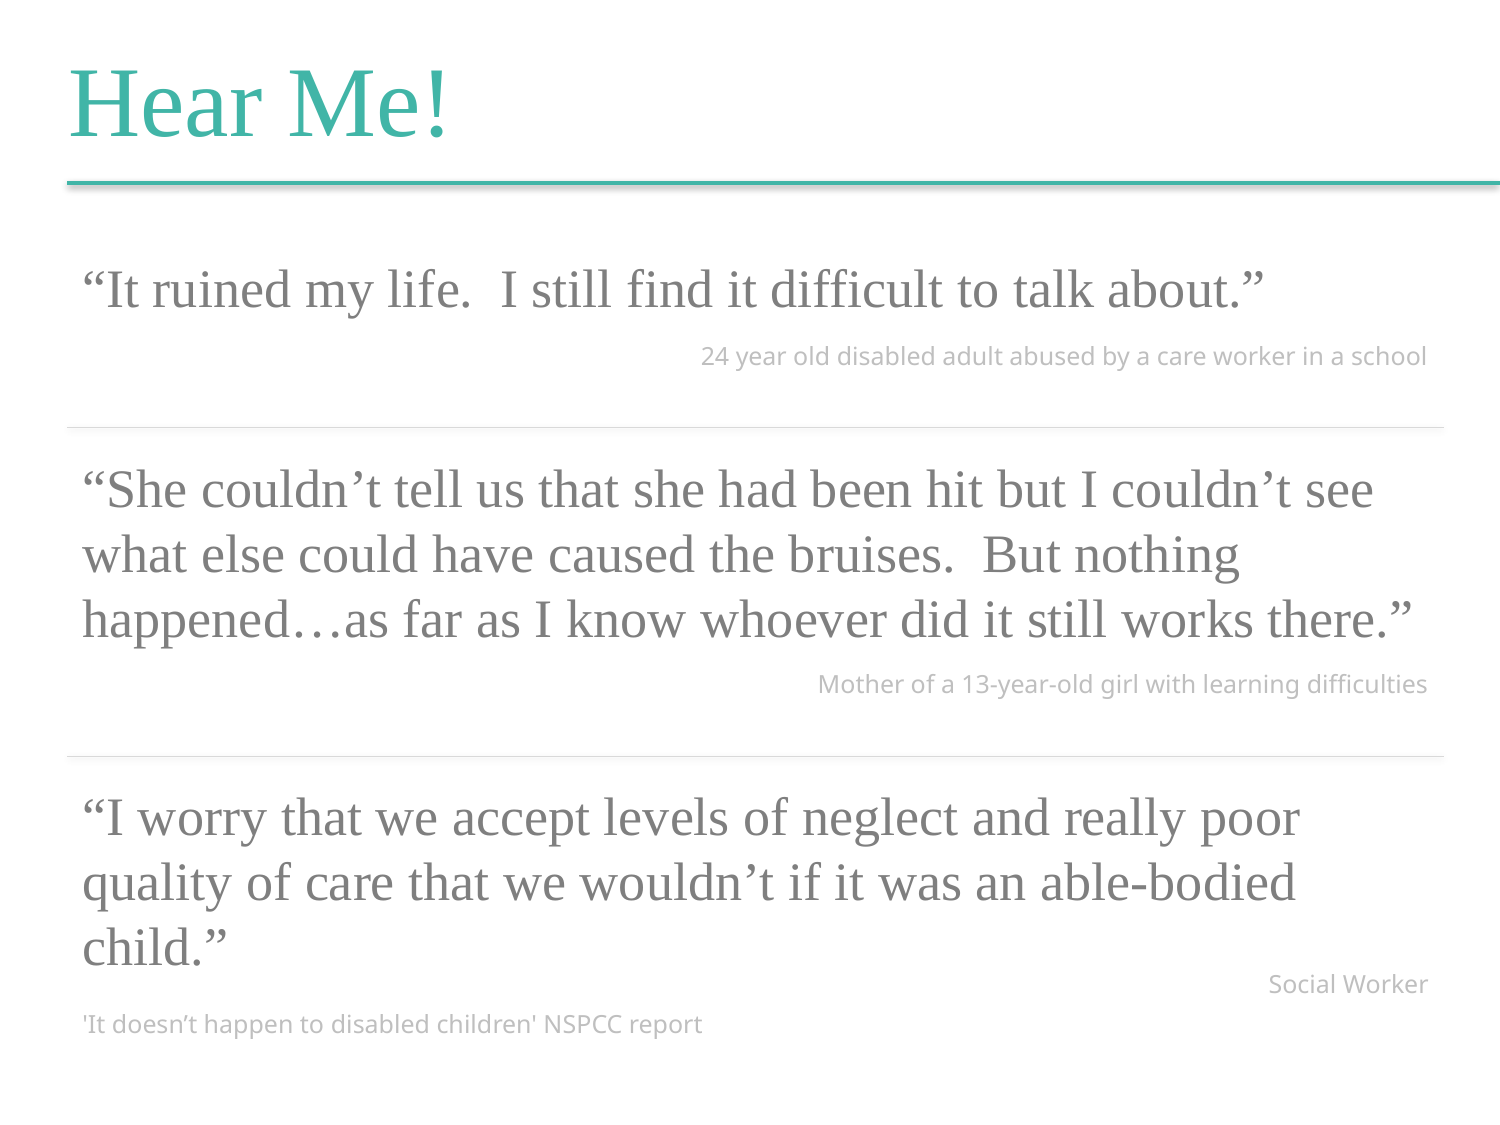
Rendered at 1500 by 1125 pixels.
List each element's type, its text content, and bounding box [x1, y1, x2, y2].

text_box Hear Me! [53, 0, 1476, 252]
list “It ruined my life. I still find it difficult to talk about.” 24 year old disabled adult abused by a care worker in a school “She couldn’t tell us that she had been hit but I couldn’t see what else could have caused the bruises. But nothing happened…as far as I know whoever did it still works there.” Mother of a 13-year-old girl with learning difficulties “I worry that we accept levels of neglect and really poor quality of care that we wouldn’t if it was an able-bodied child.” Social Worker 'It doesn’t happen to disabled children' NSPCC report [67, 434, 1444, 756]
list “It ruined my life. I still find it difficult to talk about.” 24 year old disabled adult abused by a care worker in a school “She couldn’t tell us that she had been hit but I couldn’t see what else could have caused the bruises. But nothing happened…as far as I know whoever did it still works there.” Mother of a 13-year-old girl with learning difficulties “I worry that we accept levels of neglect and really poor quality of care that we wouldn’t if it was an able-bodied child.” Social Worker 'It doesn’t happen to disabled children' NSPCC report [67, 763, 1444, 1081]
list “It ruined my life. I still find it difficult to talk about.” 24 year old disabled adult abused by a care worker in a school “She couldn’t tell us that she had been hit but I couldn’t see what else could have caused the bruises. But nothing happened…as far as I know whoever did it still works there.” Mother of a 13-year-old girl with learning difficulties “I worry that we accept levels of neglect and really poor quality of care that we wouldn’t if it was an able-bodied child.” Social Worker 'It doesn’t happen to disabled children' NSPCC report [67, 237, 1444, 426]
